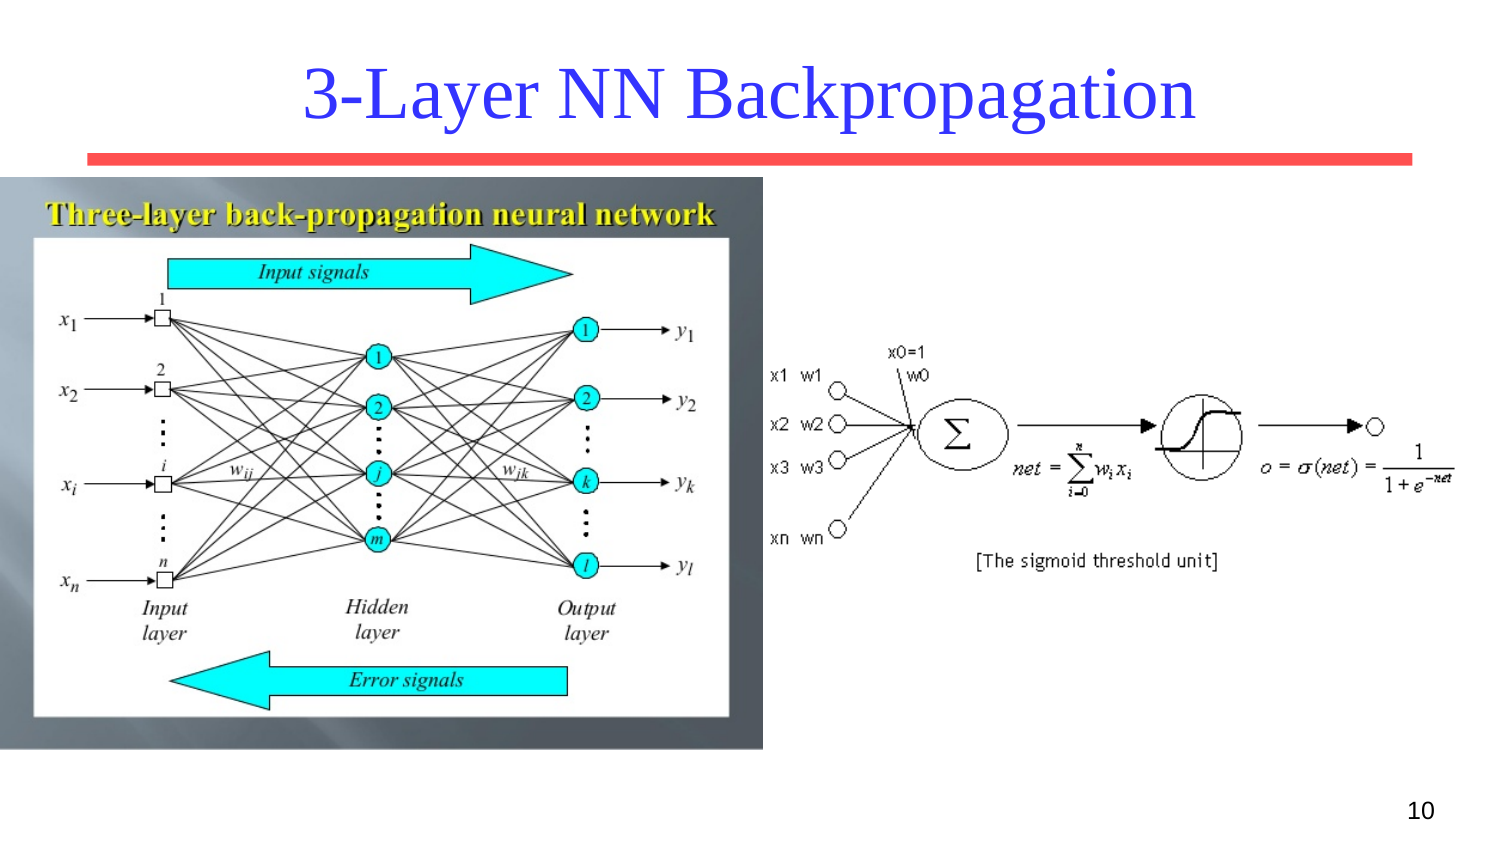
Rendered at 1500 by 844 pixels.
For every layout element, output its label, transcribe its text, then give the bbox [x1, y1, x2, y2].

picture [0, 176, 1472, 751]
slide_number 10 [1137, 787, 1451, 844]
title 3-Layer NN Backpropagation [112, 27, 1388, 151]
